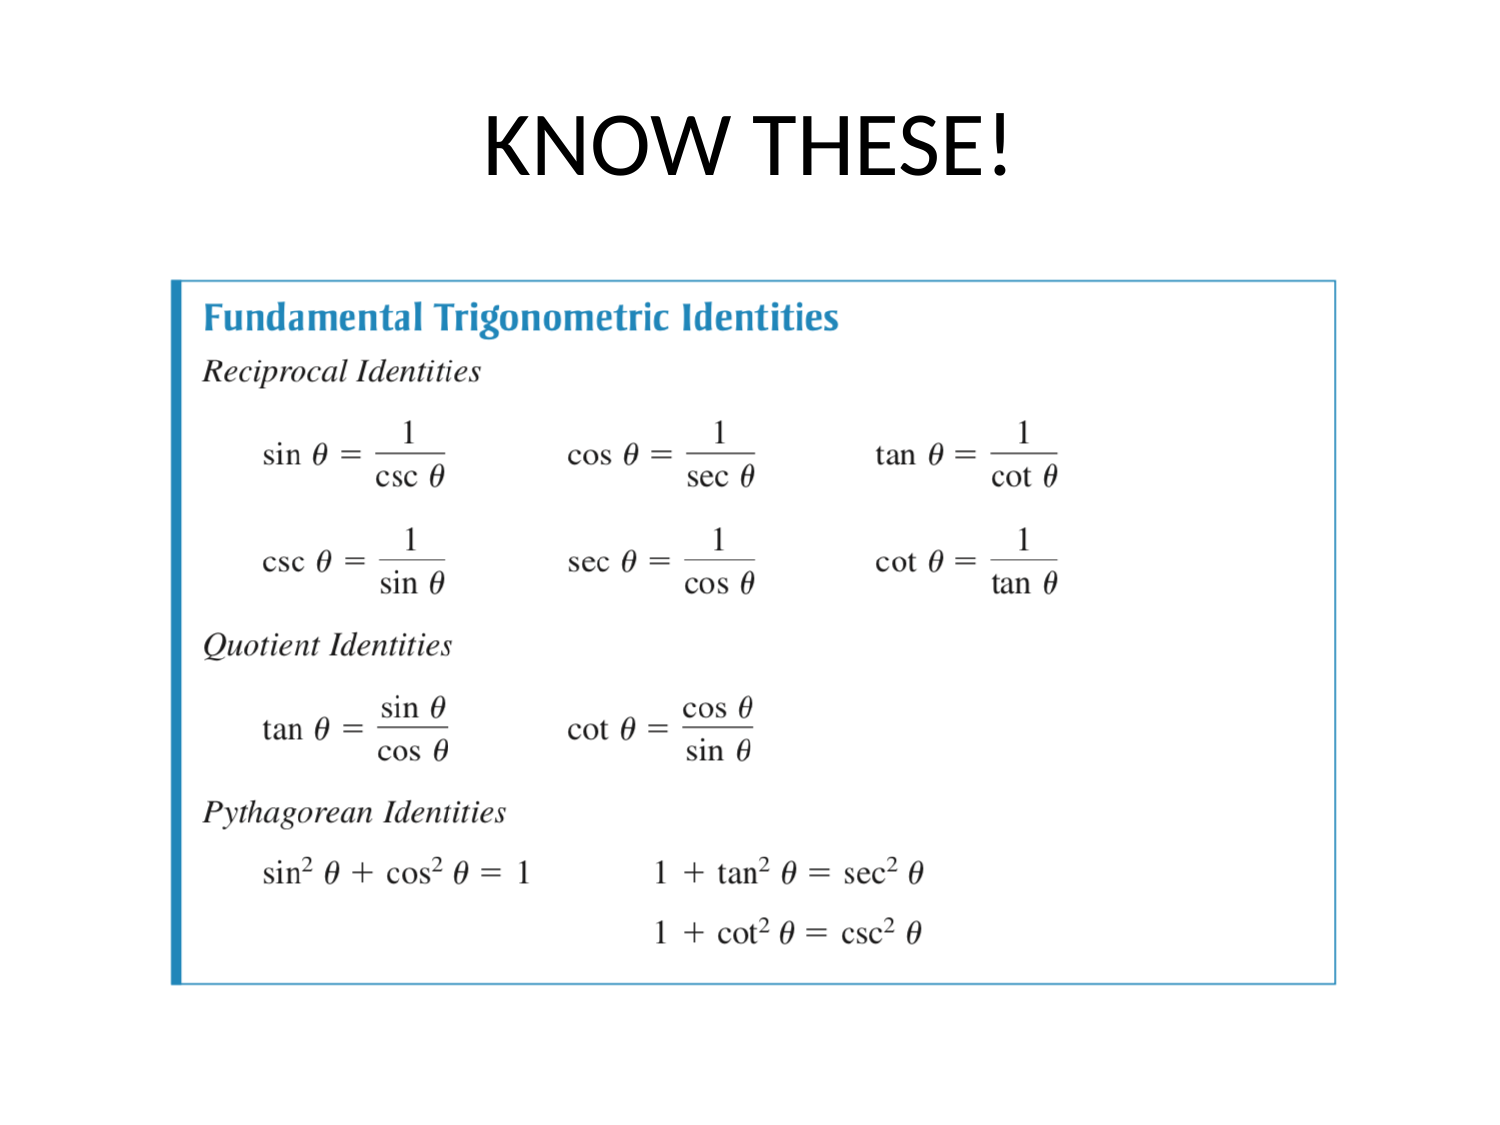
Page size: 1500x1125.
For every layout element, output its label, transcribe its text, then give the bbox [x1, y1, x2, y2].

title KNOW THESE! [75, 45, 1425, 233]
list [74, 262, 1426, 1006]
